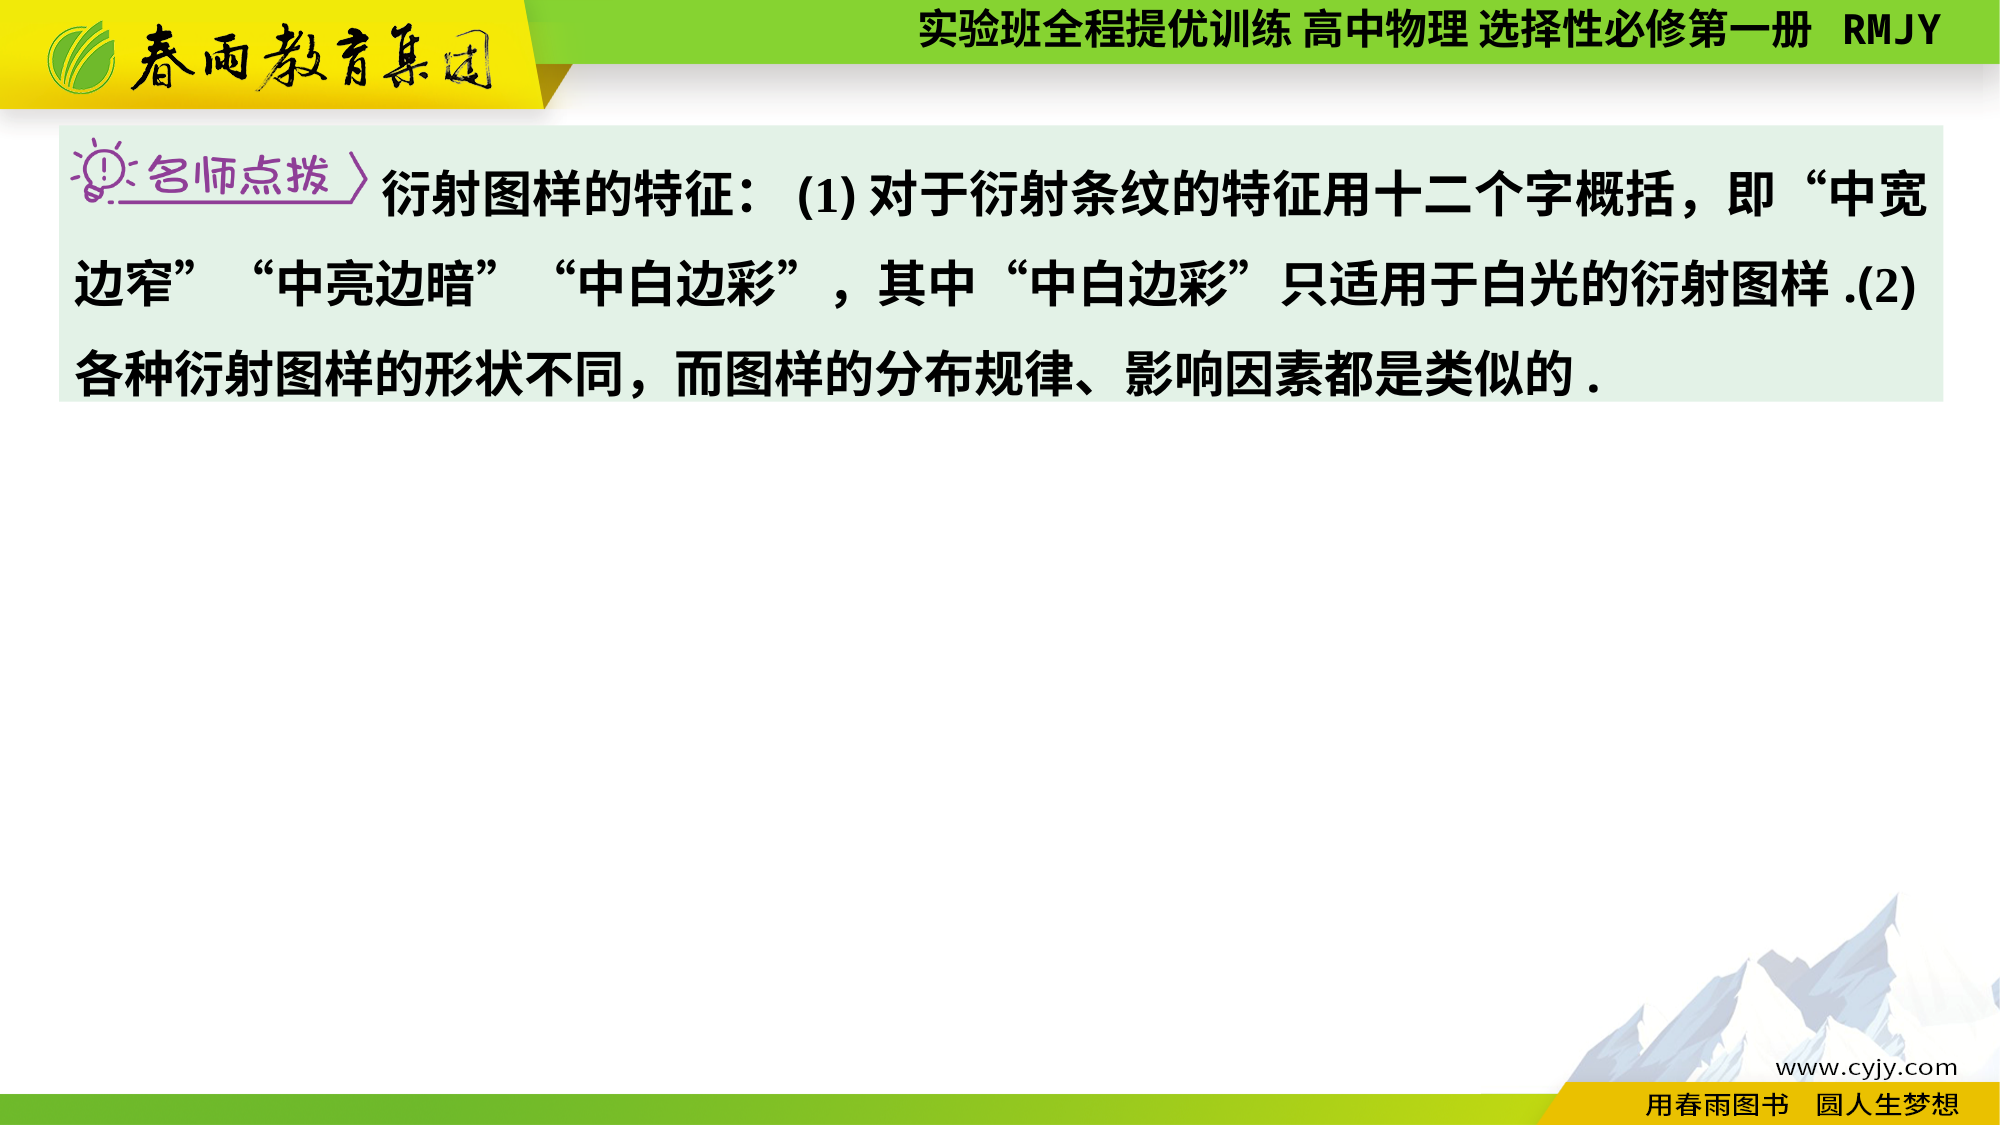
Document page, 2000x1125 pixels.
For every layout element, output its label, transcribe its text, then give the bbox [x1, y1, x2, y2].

list 衍射图样的特征：(1)对于衍射条纹的特征用十二个字概括，即“中宽边窄”“中亮边暗”“中白边彩”，其中“中白边彩”只适用于白光的衍射图样.(2)各种衍射图样的形状不同，而图样的分布规律、影响因素都是类似的. [59, 125, 1944, 402]
picture [0, 0, 2000, 1125]
